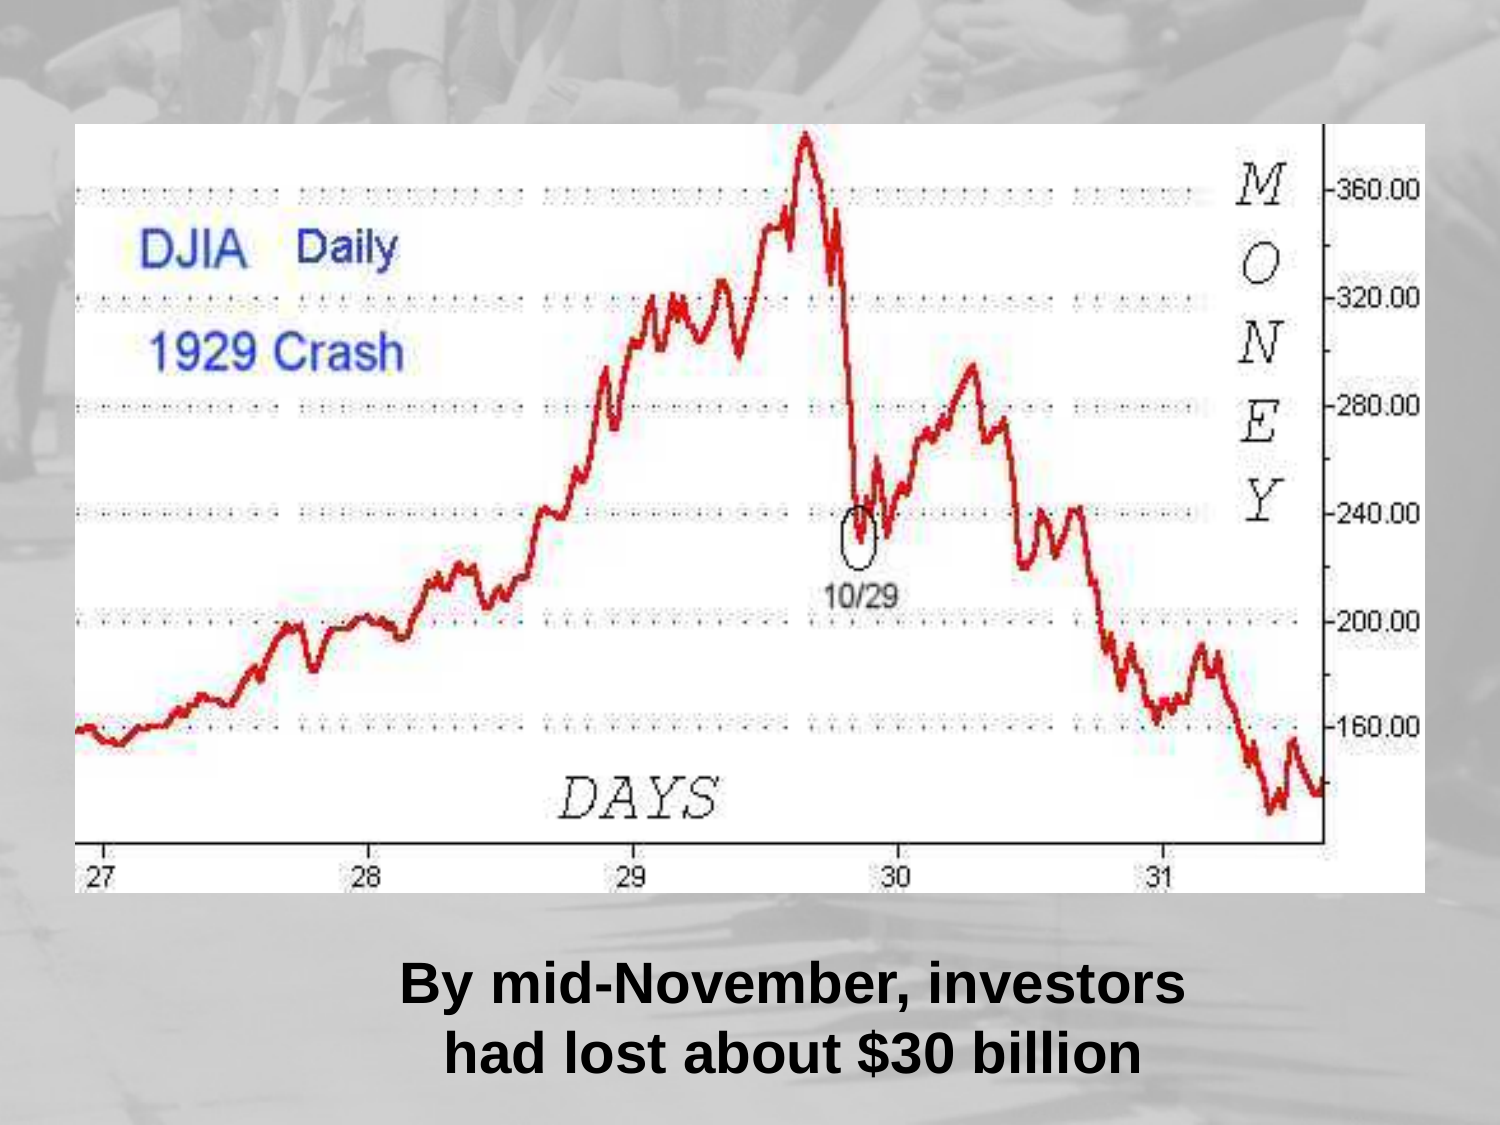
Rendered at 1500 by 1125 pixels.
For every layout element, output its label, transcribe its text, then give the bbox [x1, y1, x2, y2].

picture [0, 0, 1500, 1125]
text_box By mid-November, investors had lost about $30 billion [337, 937, 1250, 1093]
